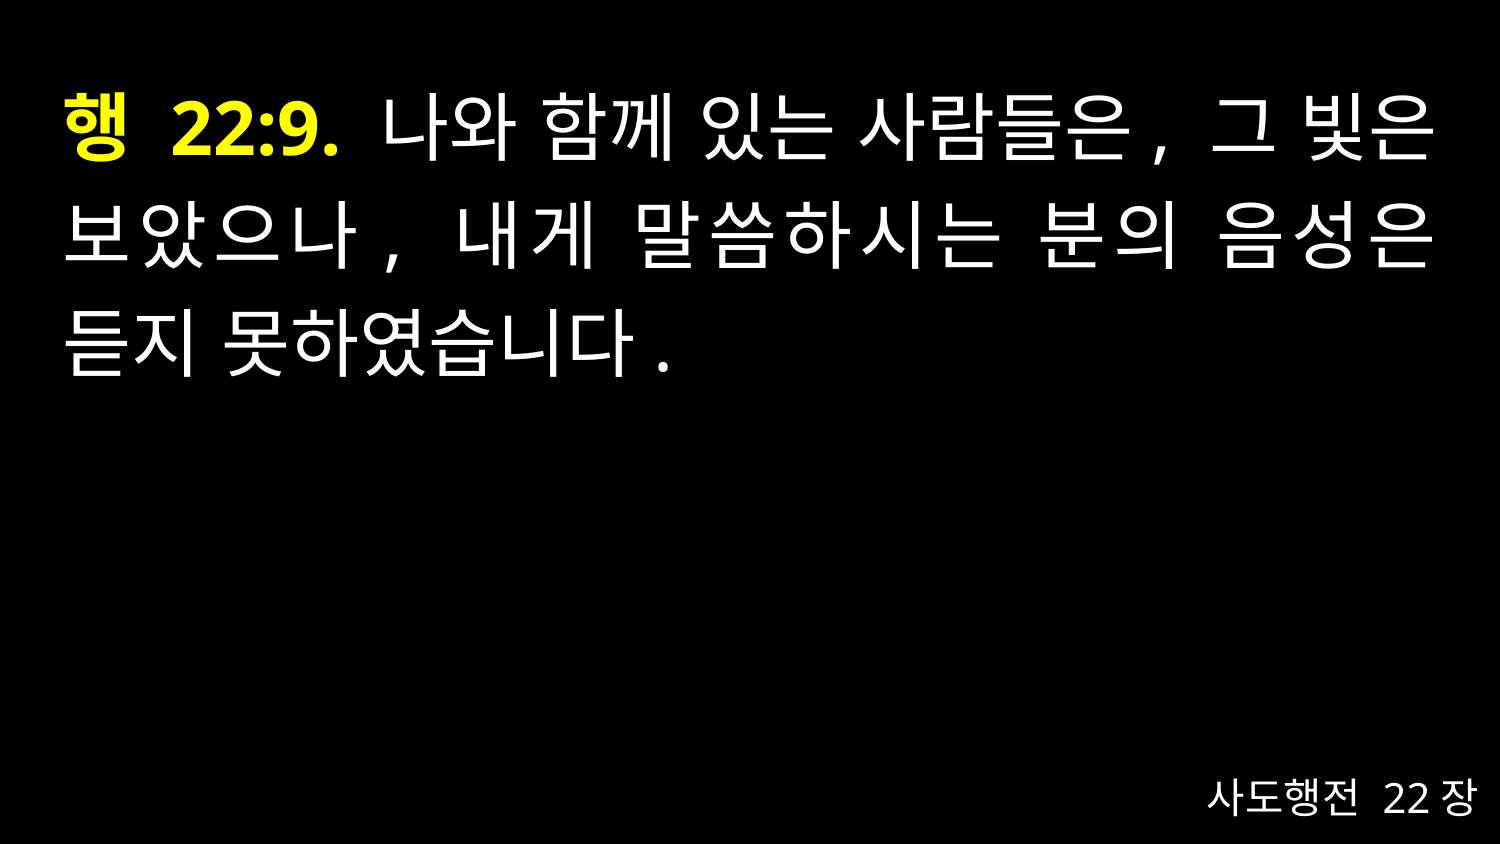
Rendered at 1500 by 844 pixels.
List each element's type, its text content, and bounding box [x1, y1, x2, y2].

title 행 22:9. 나와 함께 있는 사람들은, 그 빛은 보았으나, 내게 말씀하시는 분의 음성은 듣지 못하였습니다. [0, 0, 1500, 844]
subtitle 사도행전 22장 [916, 770, 1500, 844]
